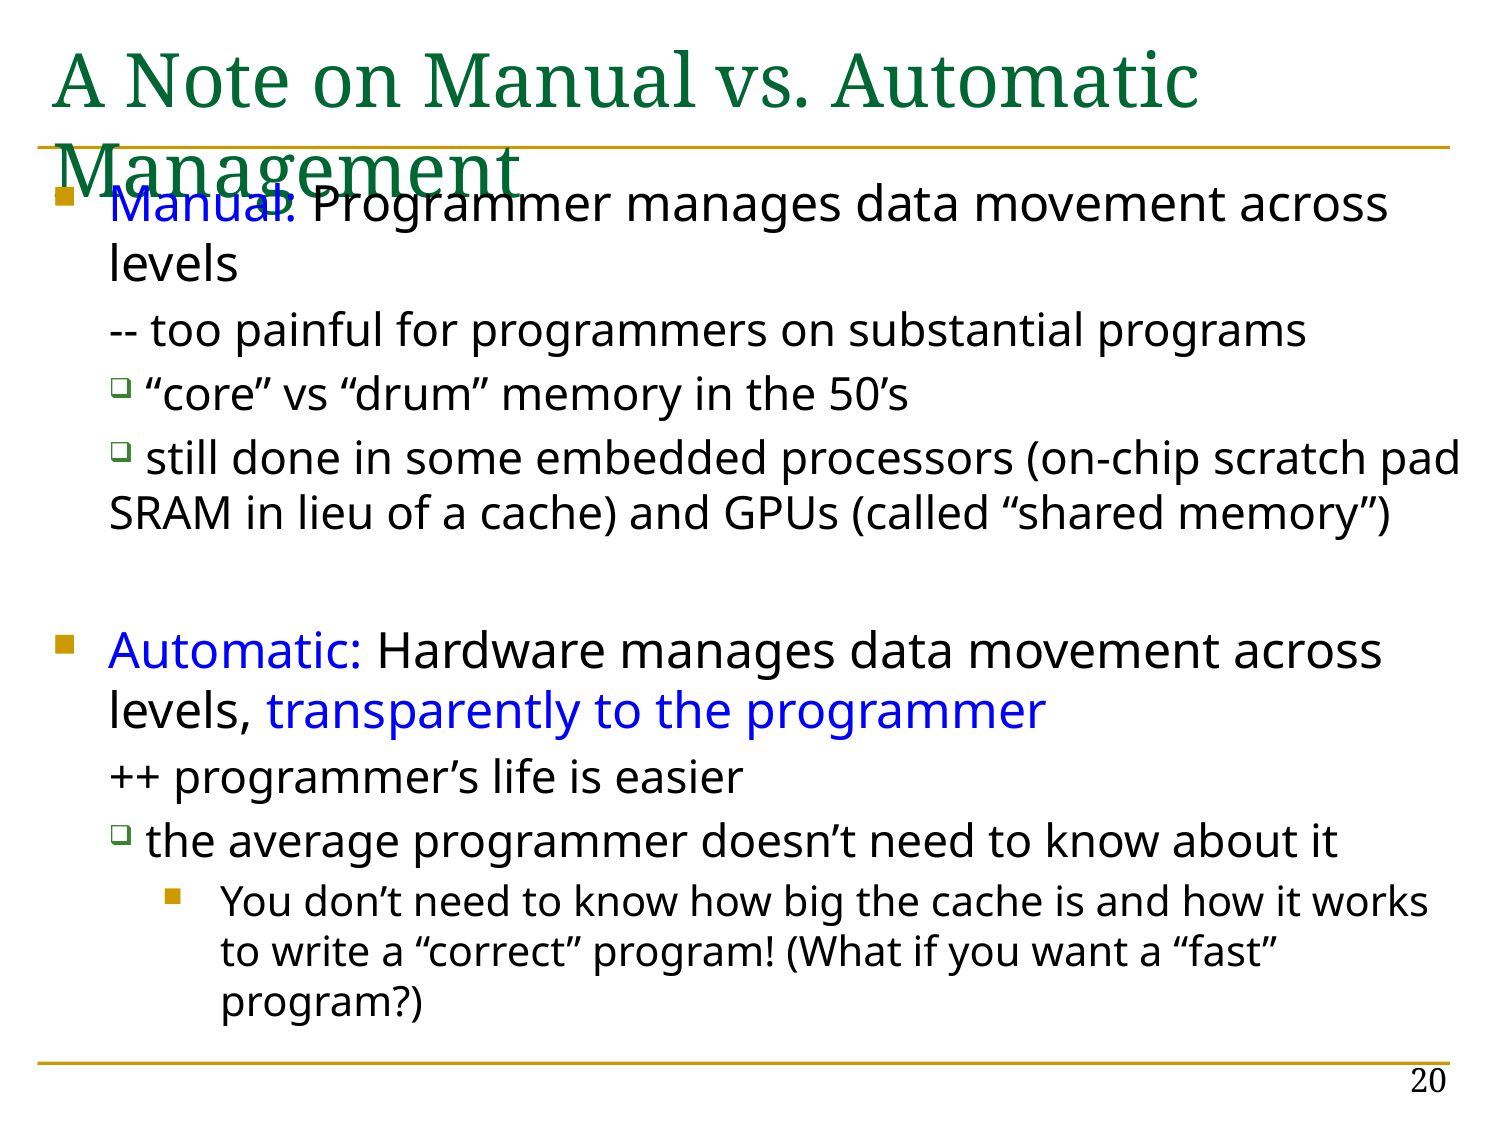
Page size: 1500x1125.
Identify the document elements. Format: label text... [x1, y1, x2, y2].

list Manual: Programmer manages data movement across levels -- too painful for programmers on substantial programs “core” vs “drum” memory in the 50’s still done in some embedded processors (on-chip scratch pad SRAM in lieu of a cache) and GPUs (called “shared memory”) Automatic: Hardware manages data movement across levels, transparently to the programmer ++ programmer’s life is easier the average programmer doesn’t need to know about it You don’t need to know how big the cache is and how it works to write a “correct” program! (What if you want a “fast” program?) [37, 163, 1488, 1016]
title A Note on Manual vs. Automatic Management [37, 24, 1450, 163]
slide_number 20 [1111, 1036, 1462, 1112]
